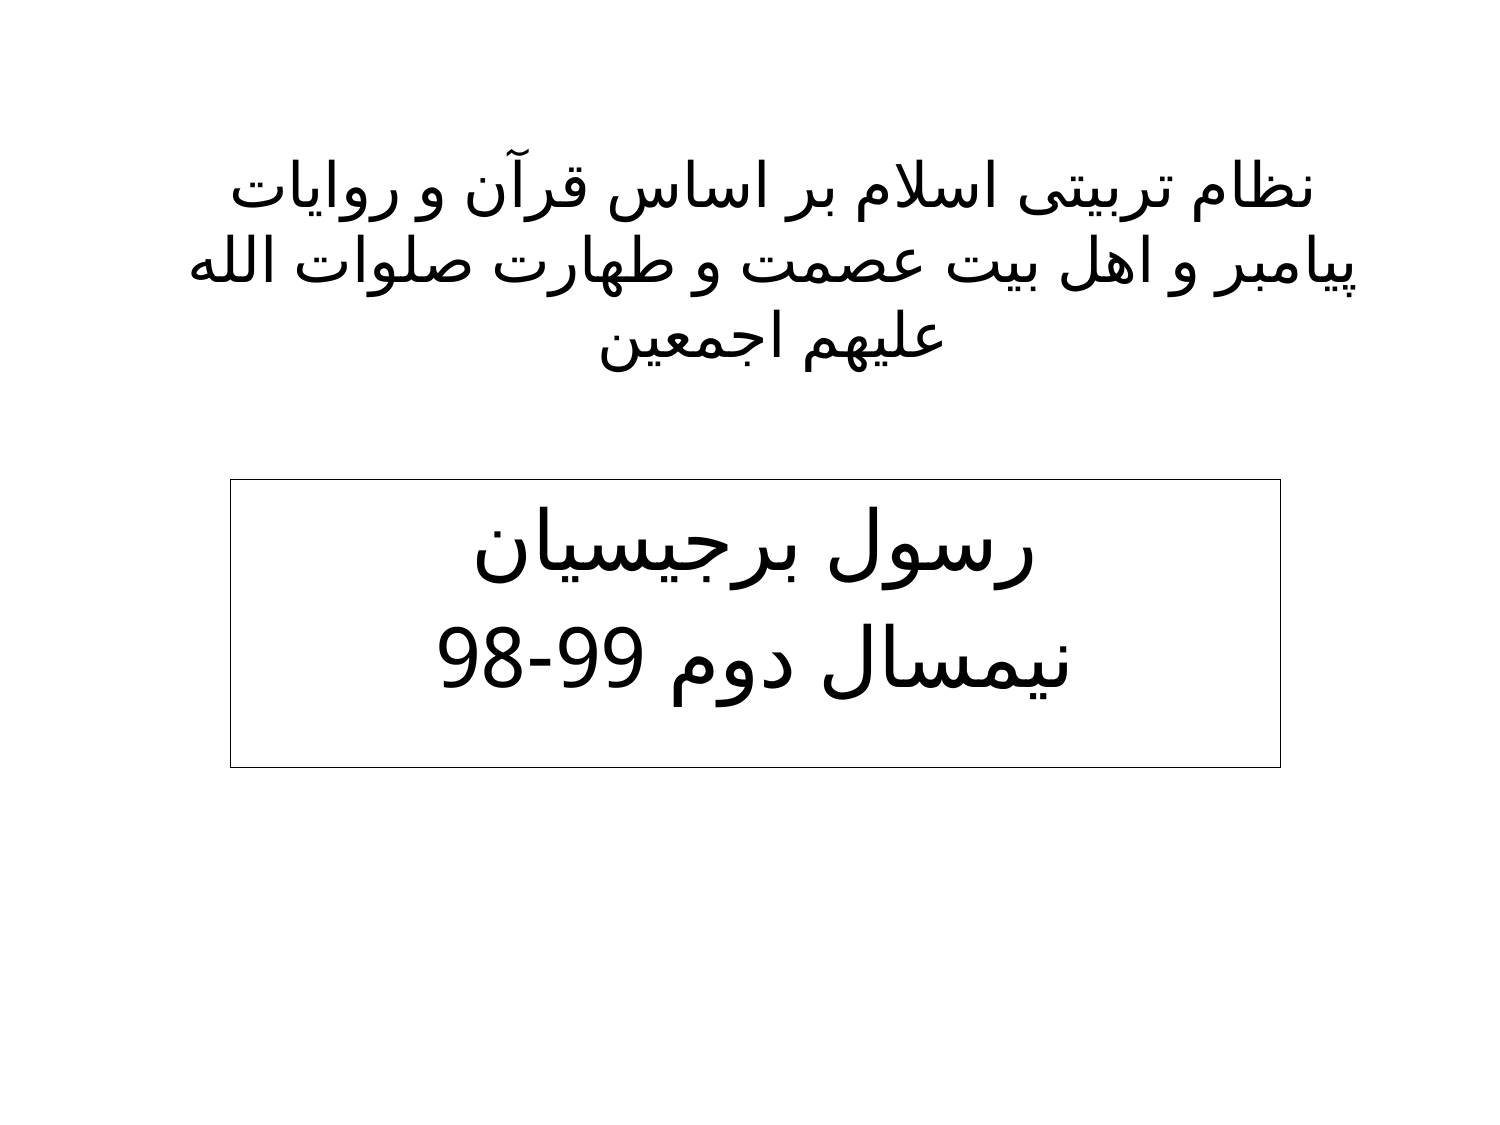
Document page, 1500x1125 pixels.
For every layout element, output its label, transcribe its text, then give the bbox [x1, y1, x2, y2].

title نظام تربیتی اسلام بر اساس قرآن و روایات پیامبر و اهل بیت عصمت و طهارت صلوات الله علیهم اجمعین [135, 137, 1411, 379]
subtitle رسول برجیسیان نیمسال دوم 99-98 [230, 479, 1281, 768]
